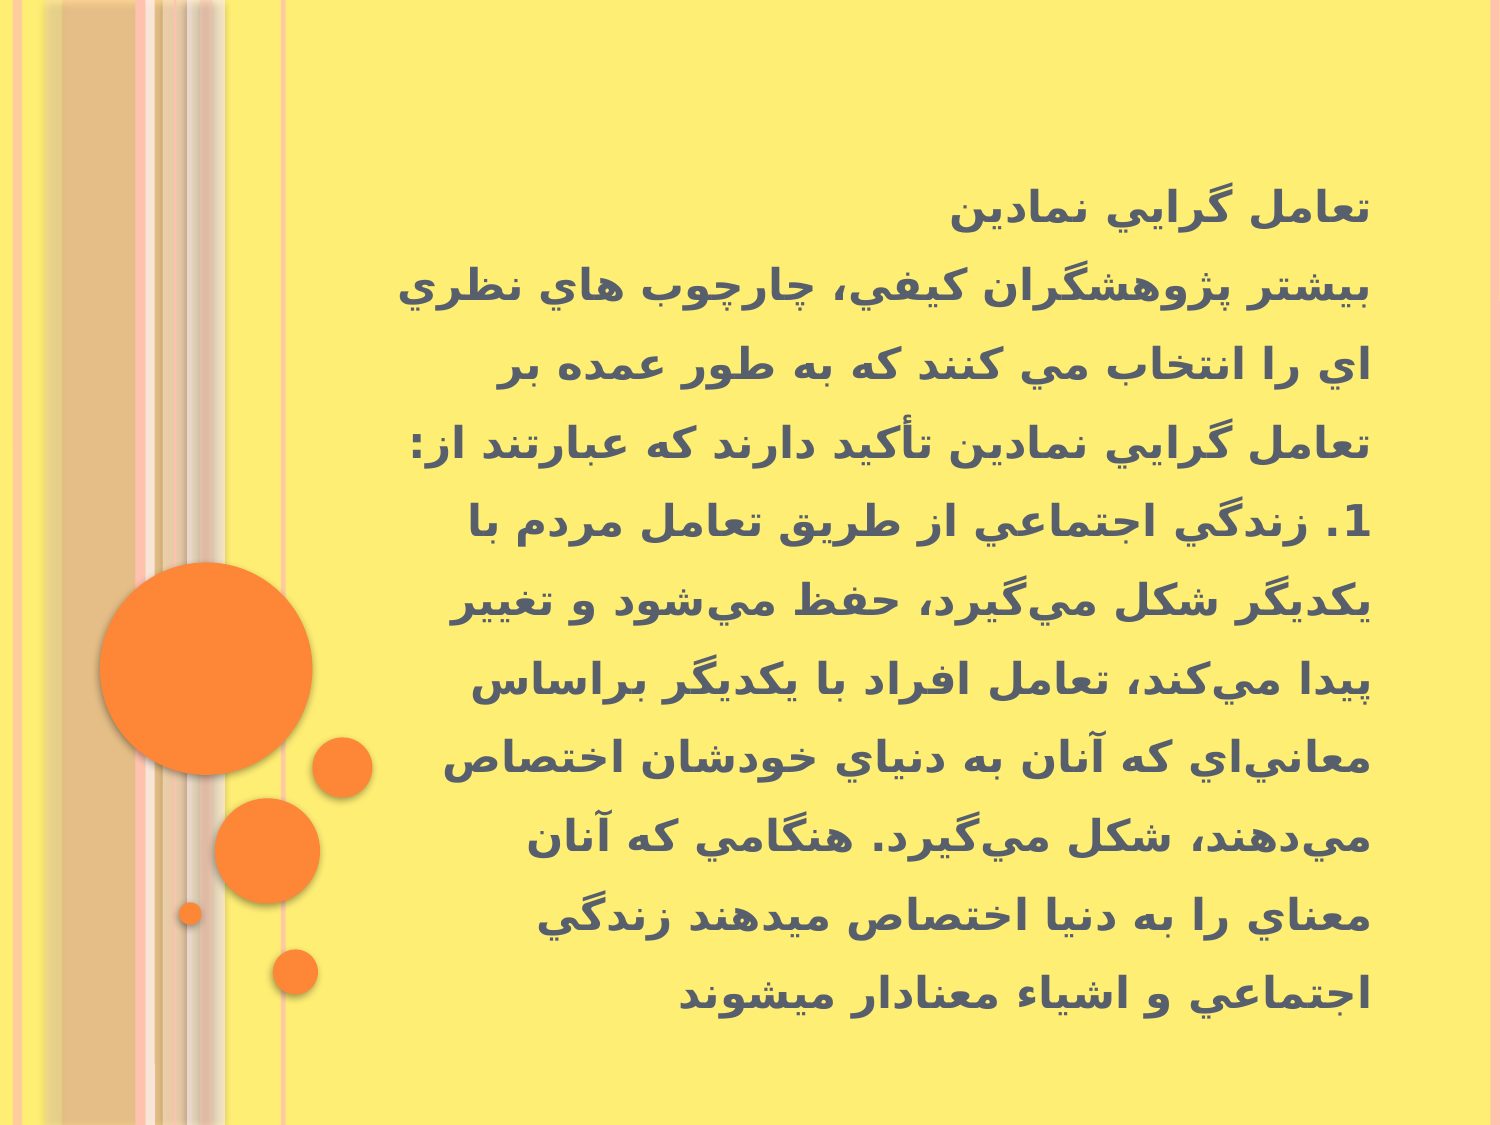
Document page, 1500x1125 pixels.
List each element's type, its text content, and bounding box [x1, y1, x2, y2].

title تعامل گرايي نمادين بيشتر پژوهشگران كيفي، چارچوب هاي نظري اي را انتخاب مي كنند كه به طور عمده بر تعامل گرايي نمادين تأكيد دارند كه عبارتند از: 1. زندگي اجتماعي از طريق تعامل مردم با يكديگر شكل مي‌گيرد، حفظ مي‌شود و تغيير پيدا مي‌كند، تعامل افراد با يكديگر براساس معاني‌اي كه آنان به دنياي خودشان اختصاص مي‌دهند، شكل مي‌گيرد. هنگامي كه آنان معناي را به دنيا اختصاص ميدهند زندگي اجتماعي و اشياء معنادار ميشوند [375, 125, 1388, 1025]
